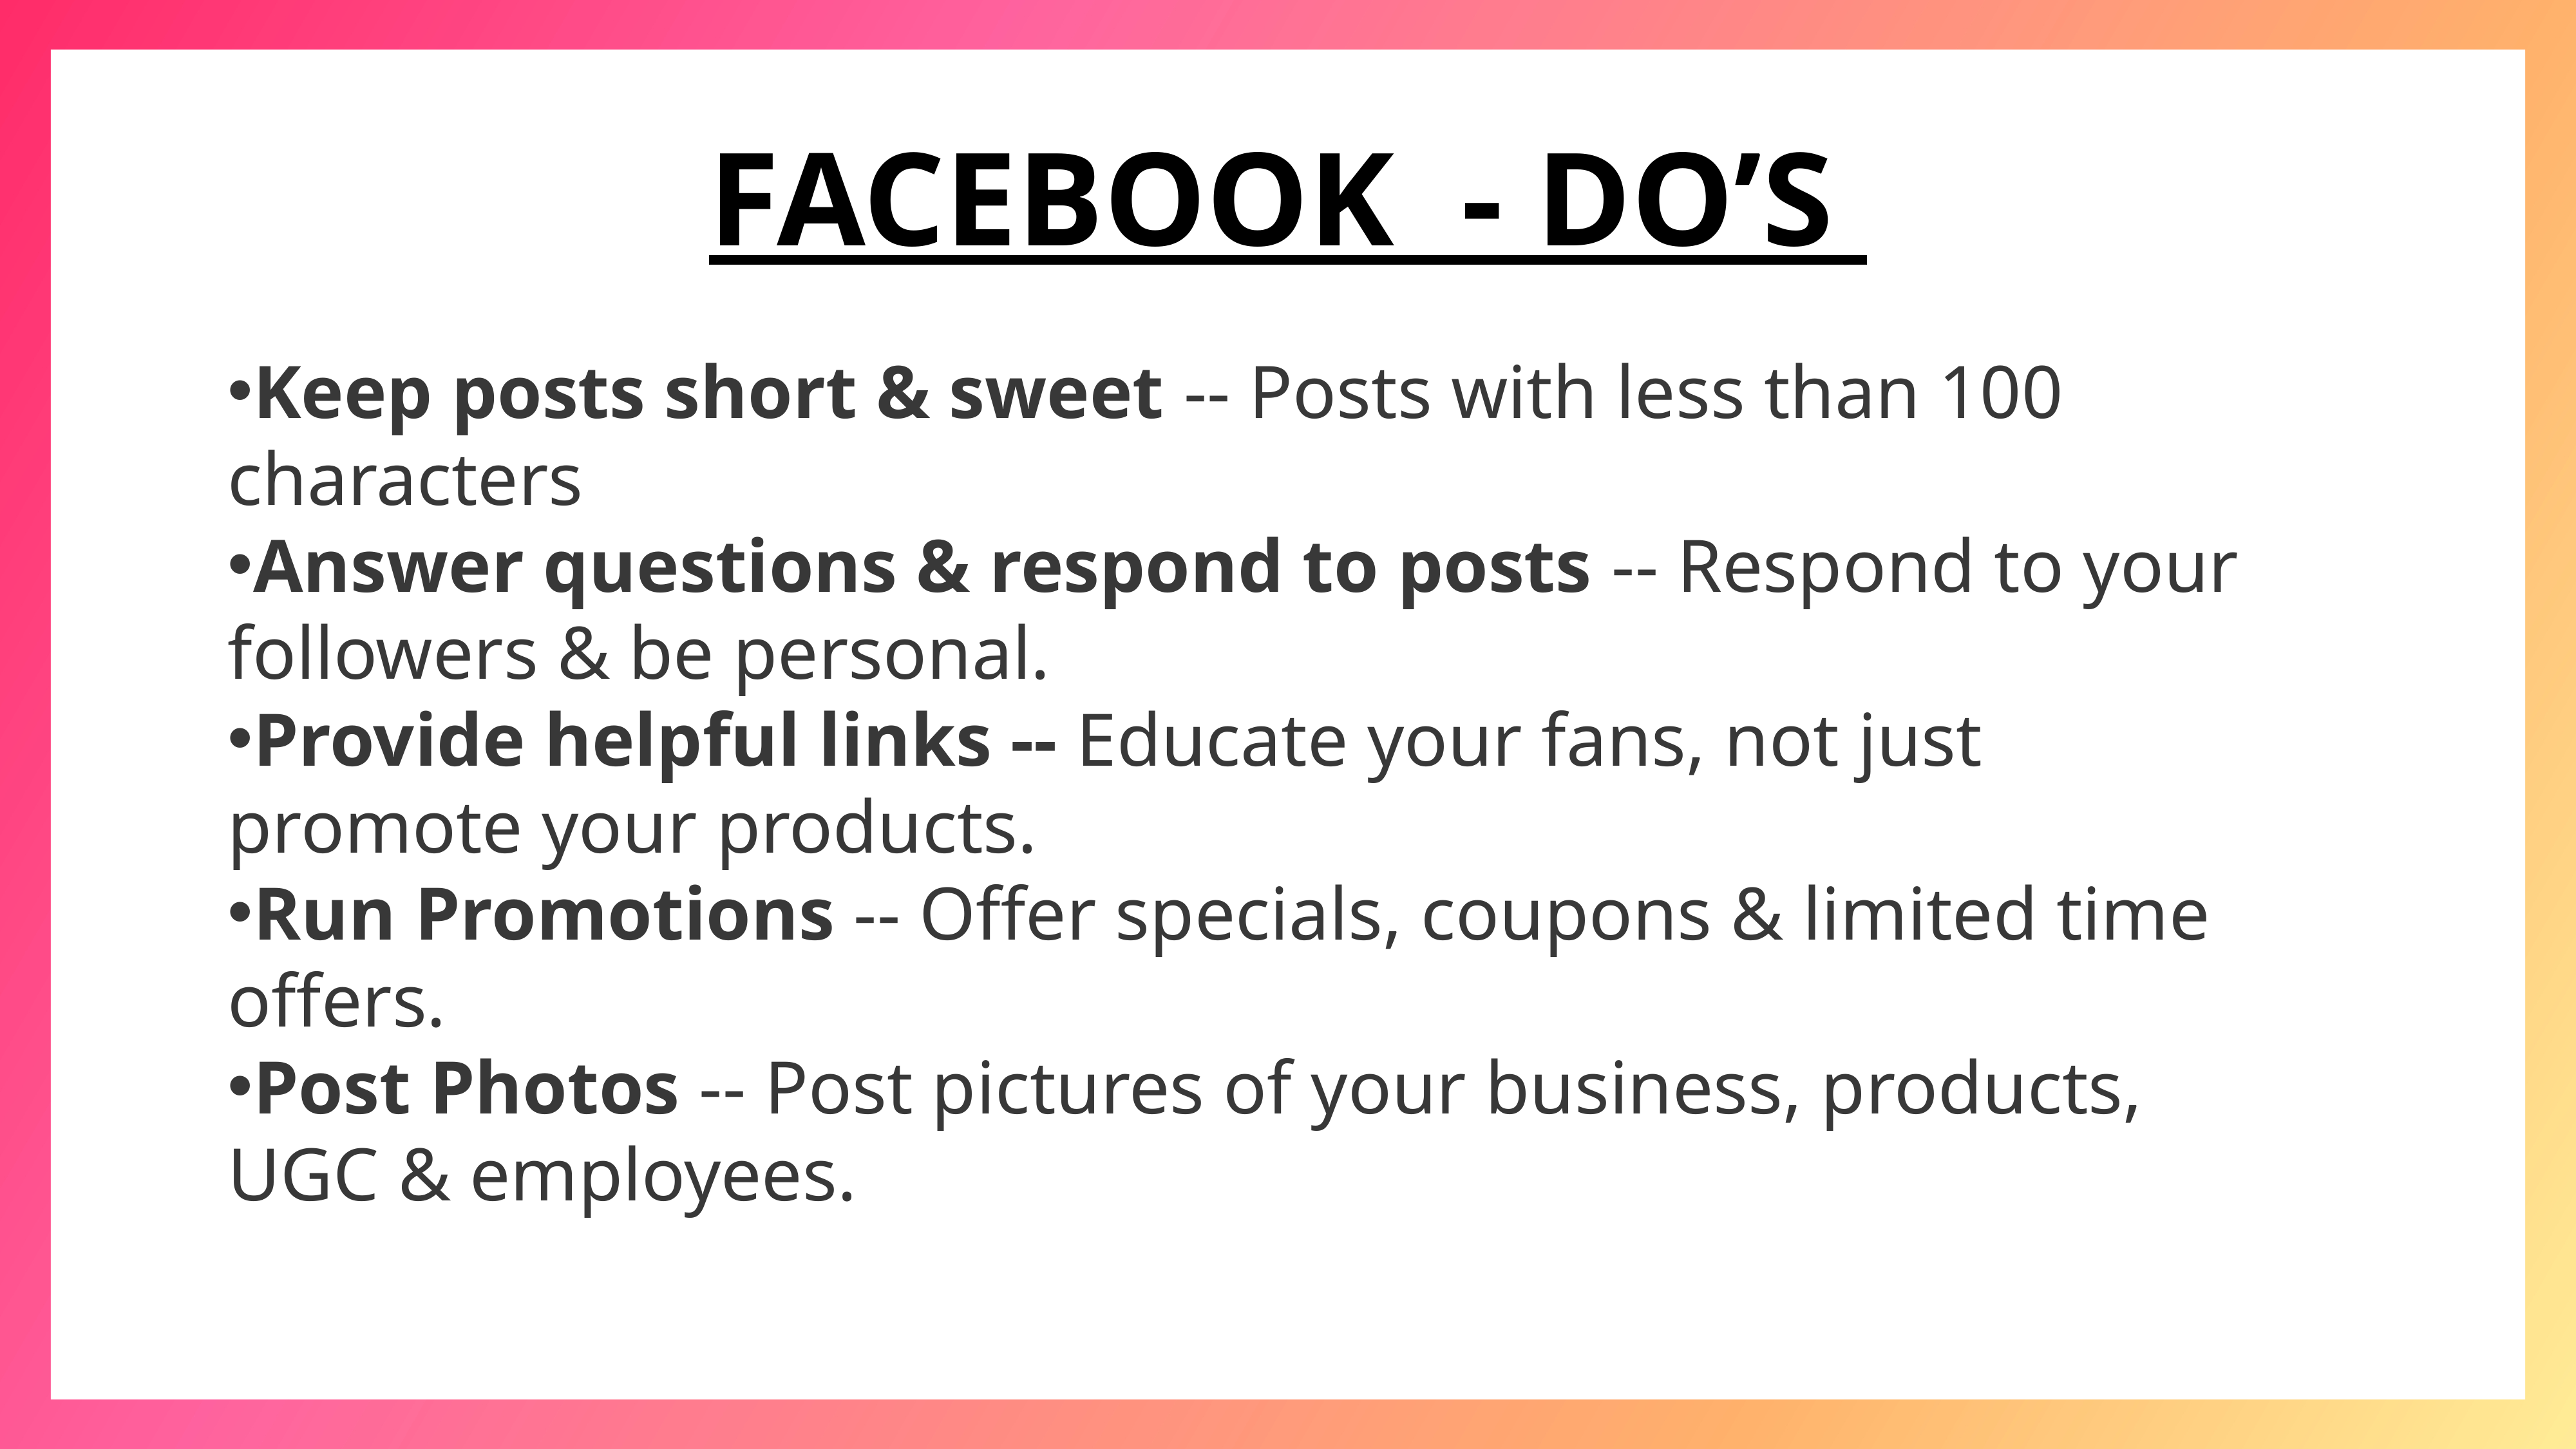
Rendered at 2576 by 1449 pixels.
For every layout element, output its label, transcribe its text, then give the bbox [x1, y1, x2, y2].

picture [0, 0, 2576, 1449]
text_box Keep posts short & sweet -- Posts with less than 100 characters Answer questions & respond to posts -- Respond to your followers & be personal. Provide helpful links -- Educate your fans, not just promote your products. Run Promotions -- Offer specials, coupons & limited time offers. Post Photos -- Post pictures of your business, products, UGC & employees. [222, 263, 2300, 1449]
text_box FACEBOOK - DO’S [168, 111, 2408, 277]
